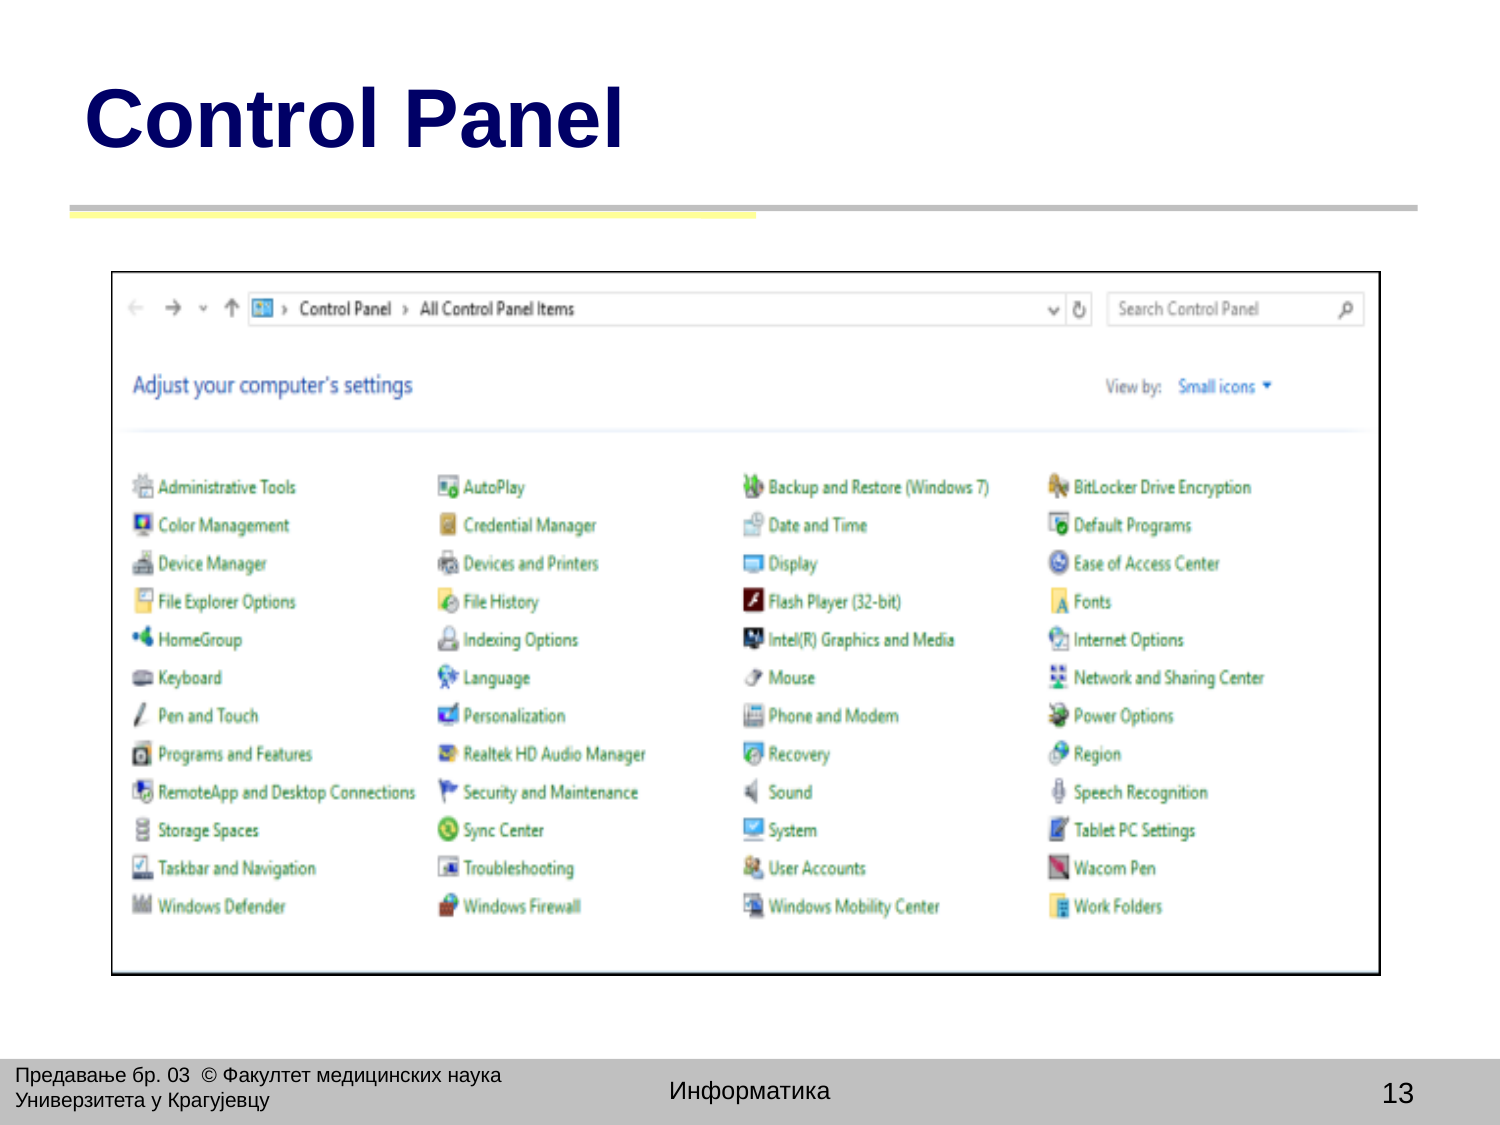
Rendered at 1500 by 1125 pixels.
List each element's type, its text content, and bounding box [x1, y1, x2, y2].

footer Информатика [512, 1066, 988, 1125]
slide_number 13 [1079, 1066, 1430, 1125]
picture [111, 271, 1381, 976]
title Control Panel [69, 19, 1426, 208]
slide_number Предавање бр. 03 © Факултет медицинских наука Универзитета у Крагујевцу [0, 1053, 614, 1108]
